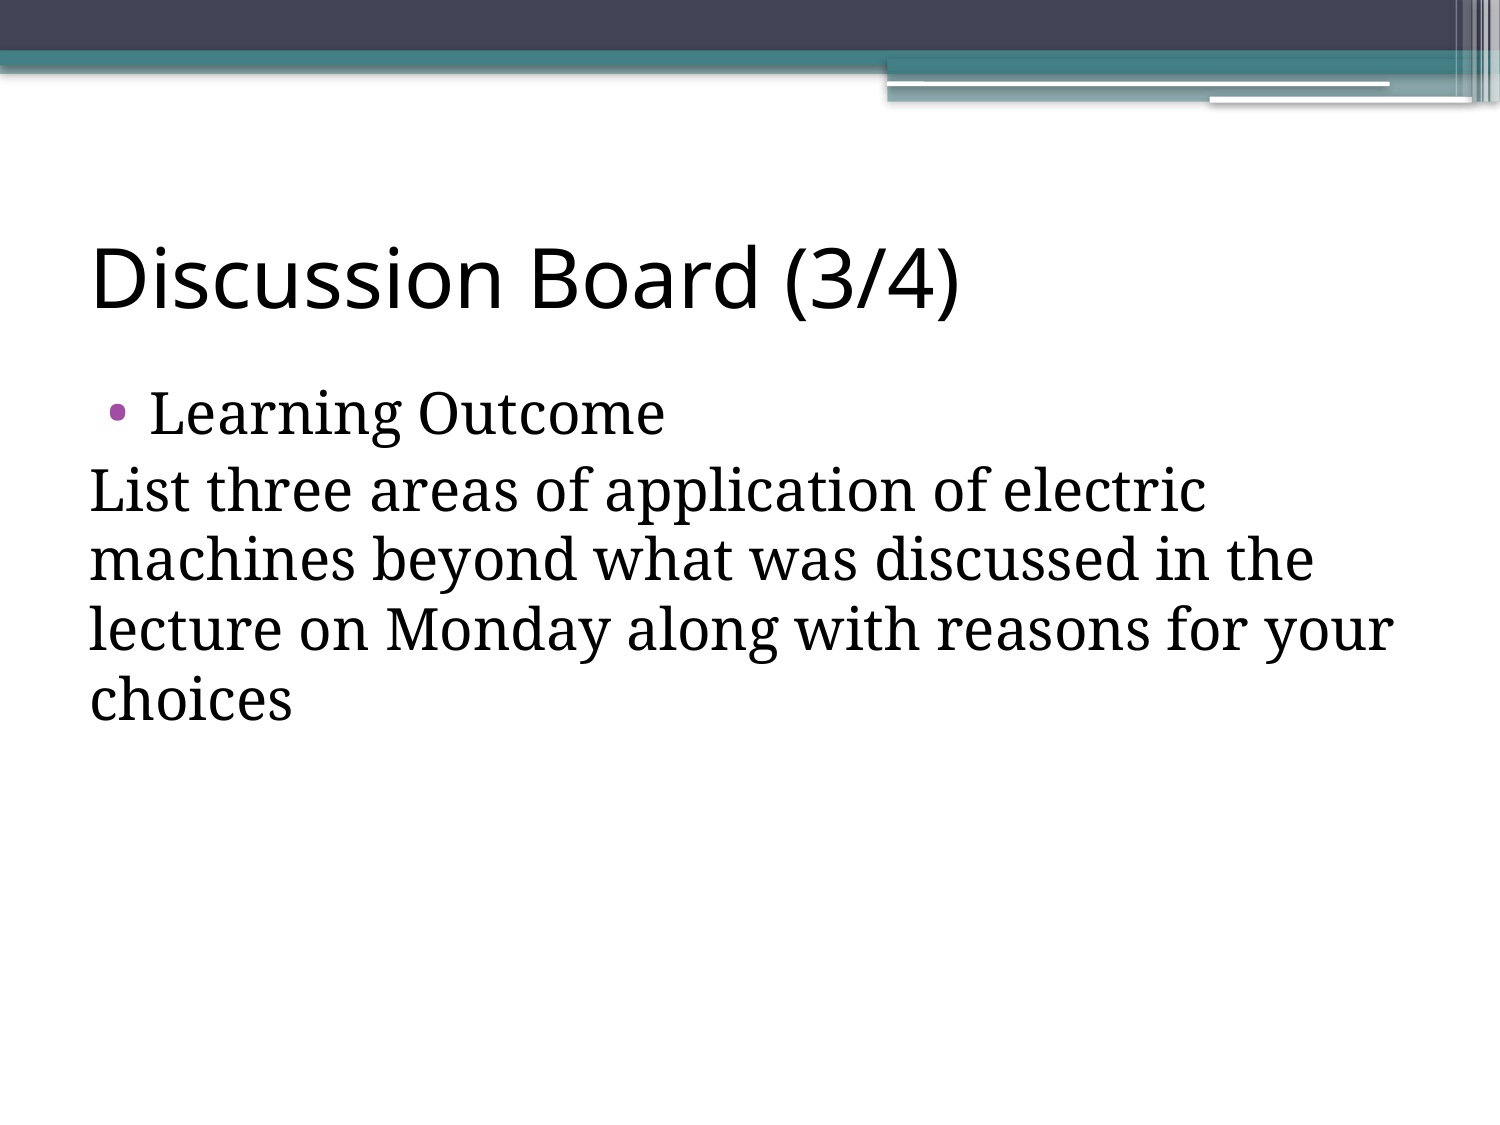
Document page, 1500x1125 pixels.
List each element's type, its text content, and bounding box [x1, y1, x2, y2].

title Discussion Board (3/4) [75, 187, 1425, 363]
list Learning Outcome List three areas of application of electric machines beyond what was discussed in the lecture on Monday along with reasons for your choices [75, 368, 1425, 1079]
